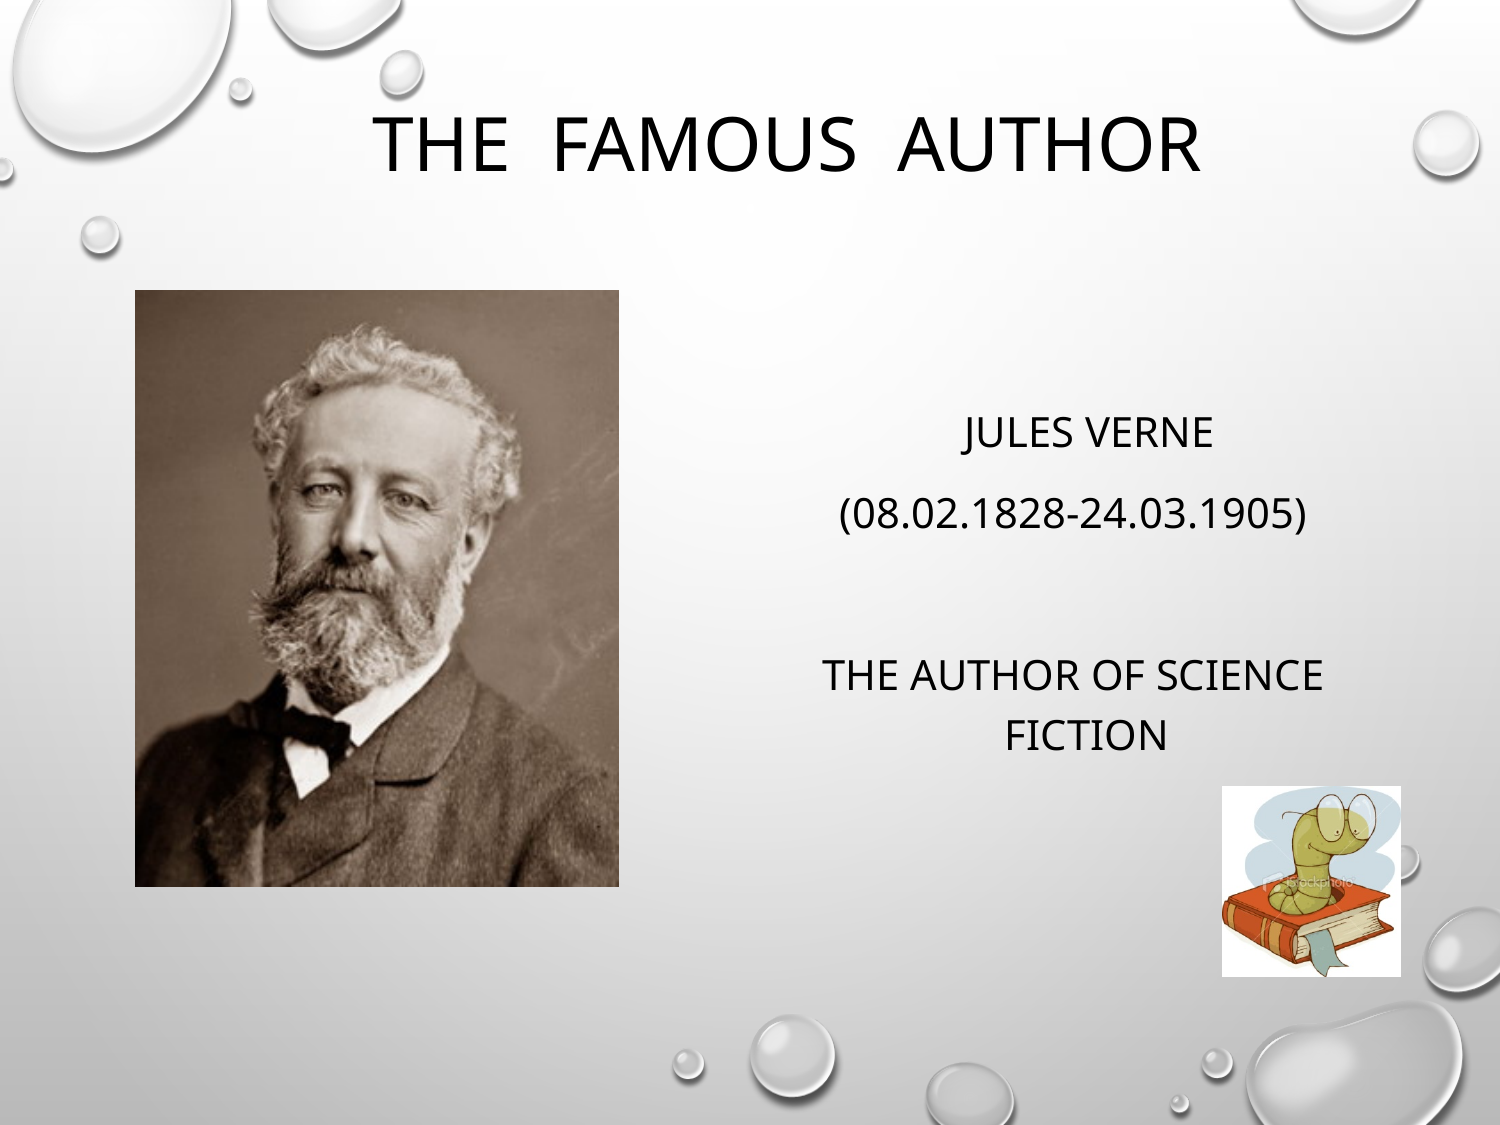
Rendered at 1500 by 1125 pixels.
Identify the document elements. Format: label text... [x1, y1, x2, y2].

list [135, 290, 619, 888]
list Jules Verne (08.02.1828-24.03.1905) The author of science fiction [759, 388, 1388, 950]
title THE FAMOUS AUTHOR [75, 78, 1500, 217]
picture [0, 0, 1500, 1125]
